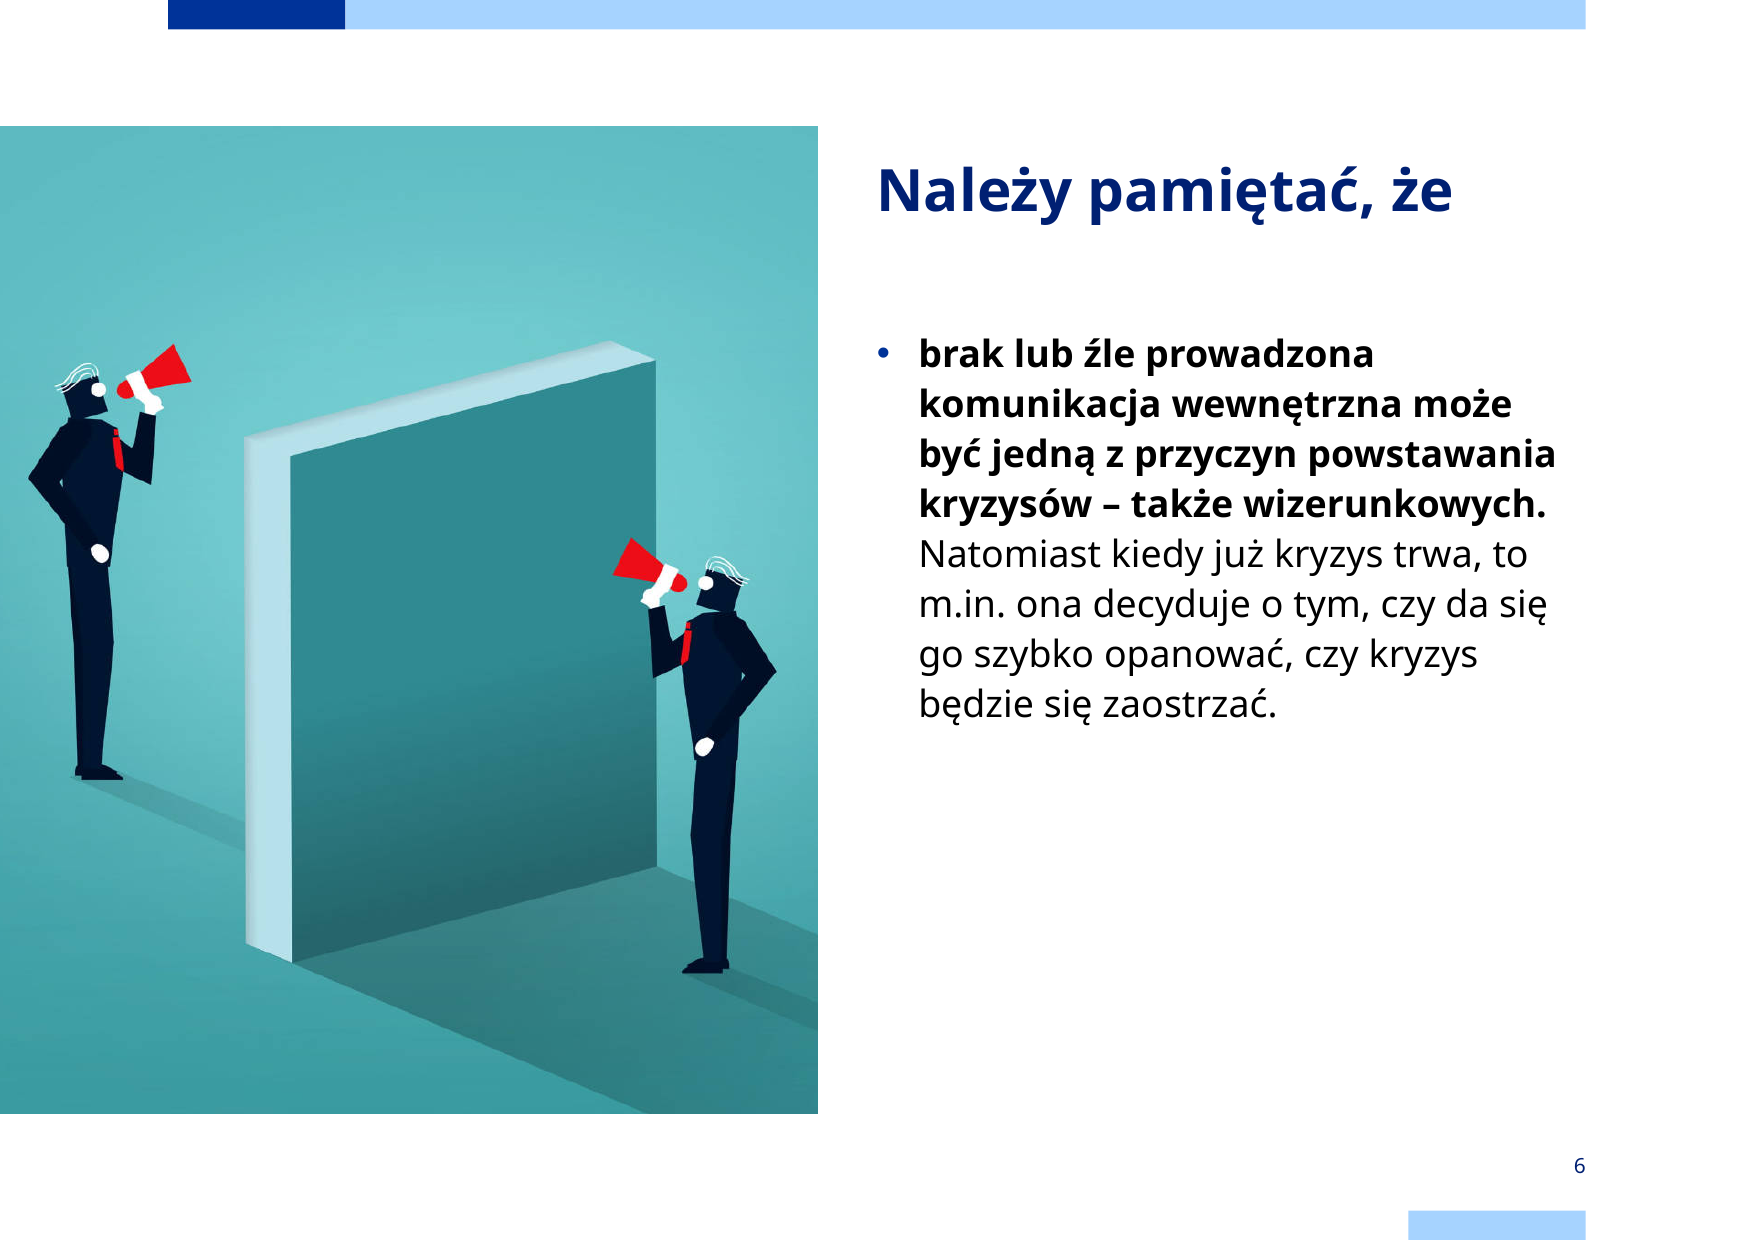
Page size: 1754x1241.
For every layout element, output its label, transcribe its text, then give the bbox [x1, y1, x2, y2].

list brak lub źle prowadzona komunikacja wewnętrzna może być jedną z przyczyn powstawania kryzysów – także wizerunkowych. Natomiast kiedy już kryzys trwa, to m.in. ona decyduje o tym, czy da się go szybko opanować, czy kryzys będzie się zaostrzać. [876, 324, 1586, 1093]
title Należy pamiętać, że [876, 147, 1586, 324]
picture [0, 126, 818, 1114]
slide_number 6 [1408, 1151, 1586, 1182]
